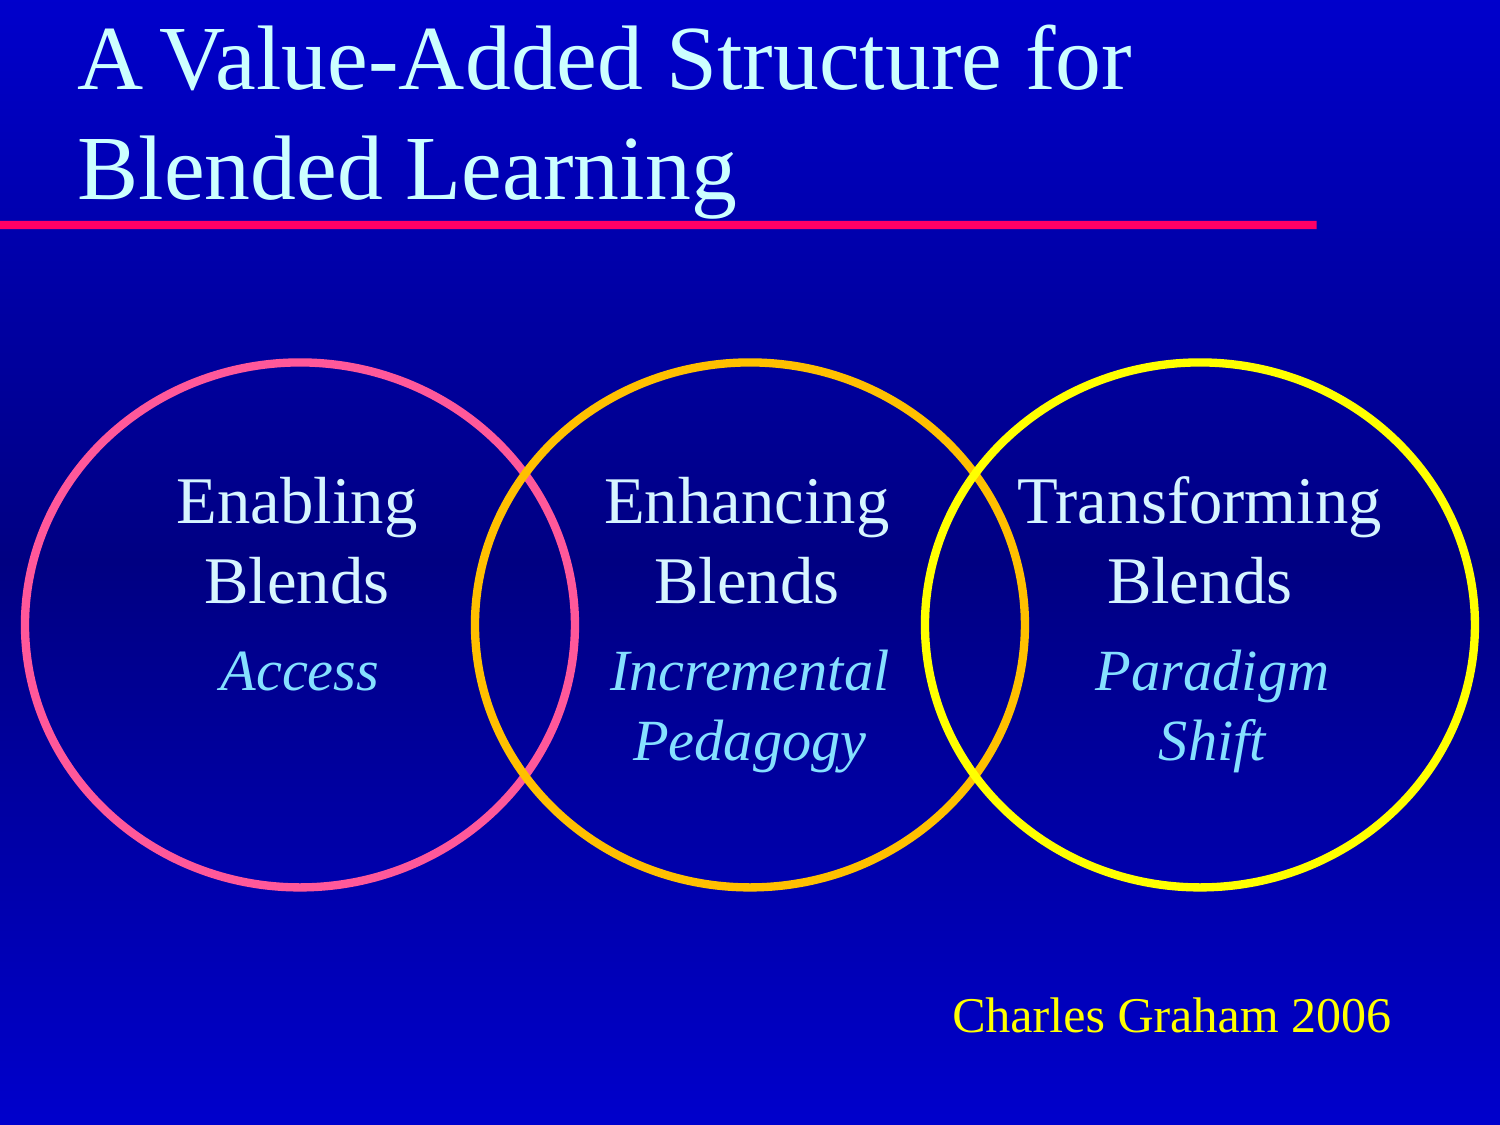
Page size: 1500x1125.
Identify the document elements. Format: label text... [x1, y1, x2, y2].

text_box Access [137, 624, 463, 710]
text_box [995, 362, 1405, 449]
text_box Paradigm Shift [1050, 625, 1375, 780]
text_box Charles Graham 2006 [937, 974, 1425, 1050]
text_box [474, 362, 975, 888]
text_box Enhancing Blends [549, 449, 945, 625]
text_box Transforming Blends [987, 449, 1413, 625]
title A Value-Added Structure for Blended Learning [62, 43, 1338, 226]
text_box Enabling Blends [99, 449, 495, 625]
text_box Incremental Pedagogy [587, 624, 913, 780]
text_box [24, 362, 525, 888]
text_box [924, 458, 1475, 888]
